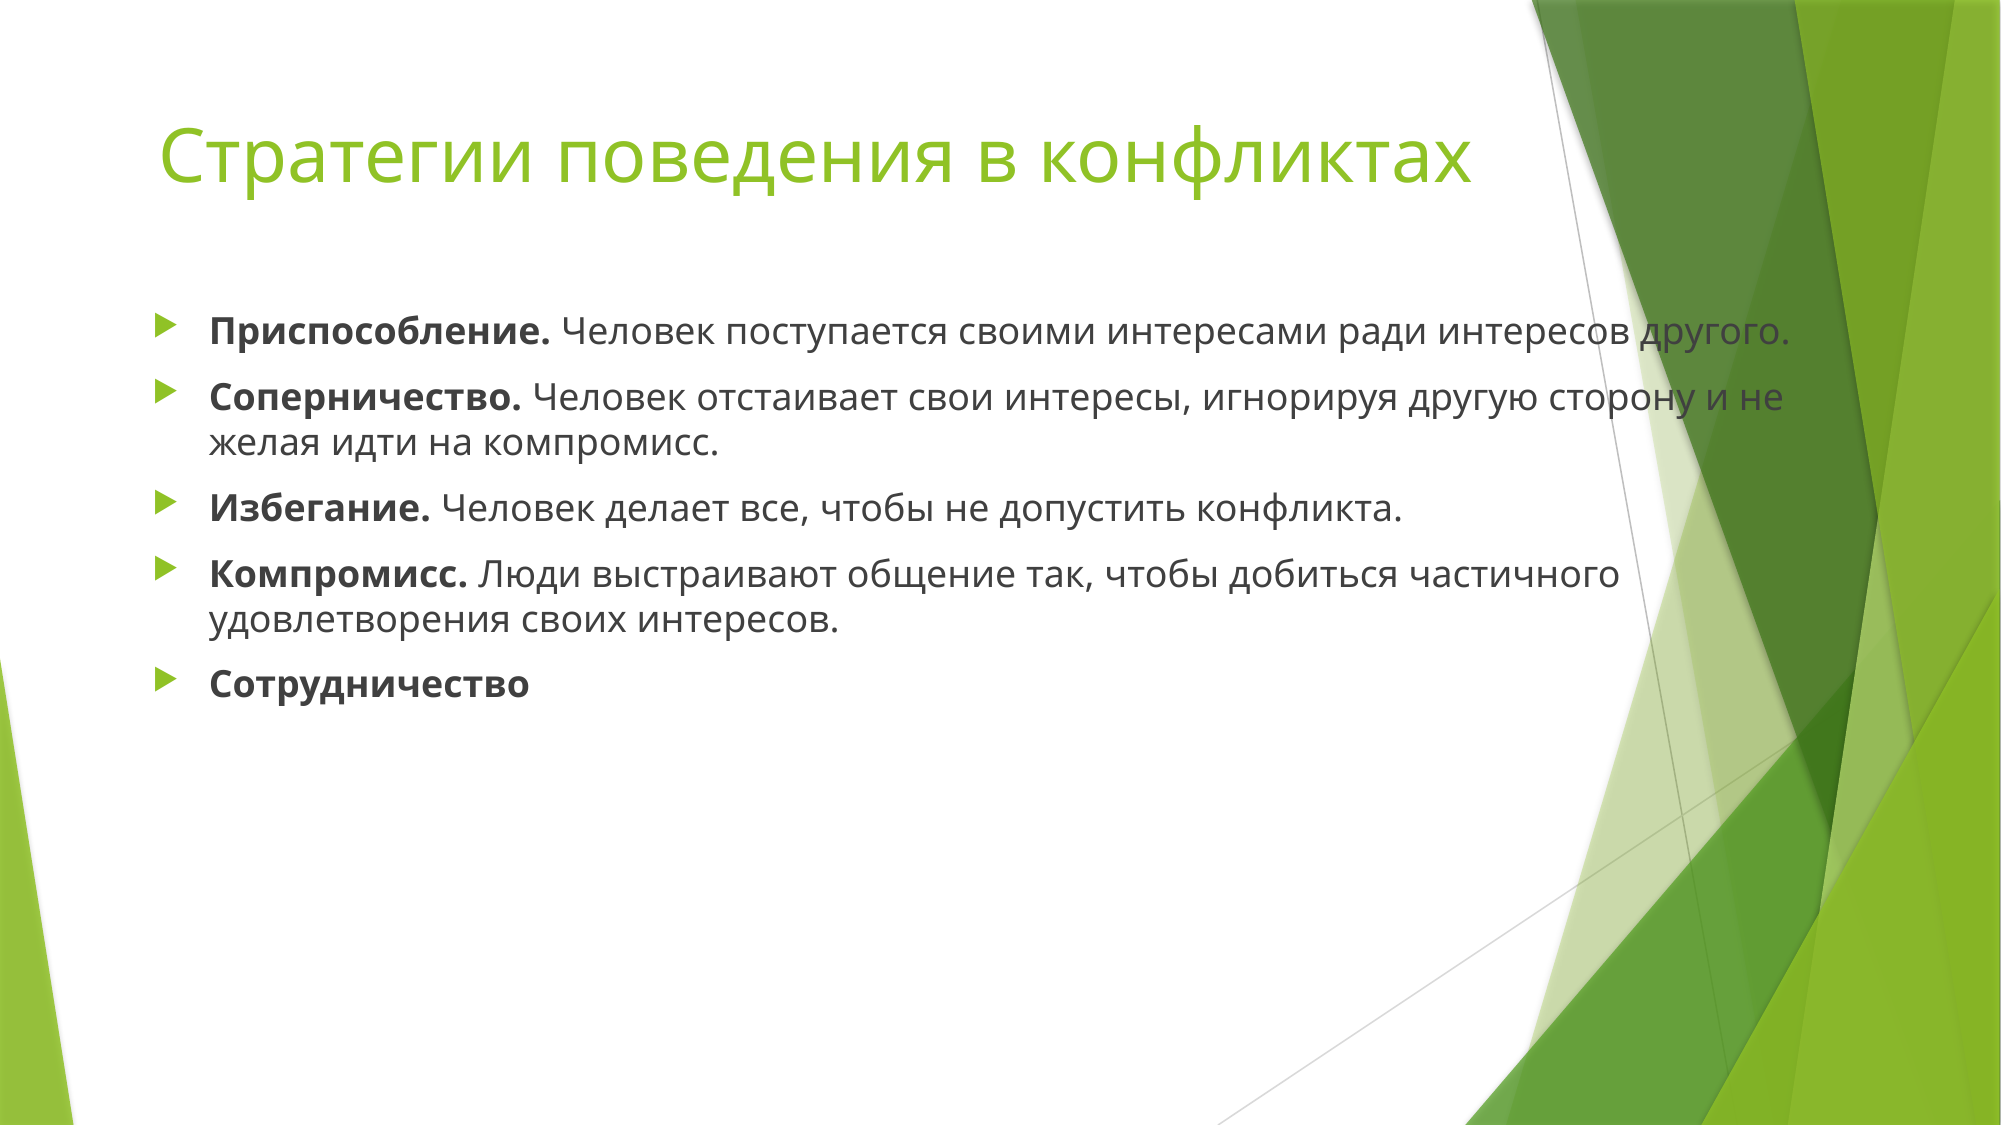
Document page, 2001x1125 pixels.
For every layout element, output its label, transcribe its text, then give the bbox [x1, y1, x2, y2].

list Приспособление. Человек поступается своими интересами ради интересов другого. Соперничество. Человек отстаивает свои интересы, игнорируя другую сторону и не желая идти на компромисс. Избегание. Человек делает все, чтобы не допустить конфликта. Компромисс. Люди выстраивают общение так, чтобы добиться частичного удовлетворения своих интересов. Сотрудничество [137, 299, 1863, 1066]
title Стратегии поведения в конфликтах [111, 99, 1522, 317]
